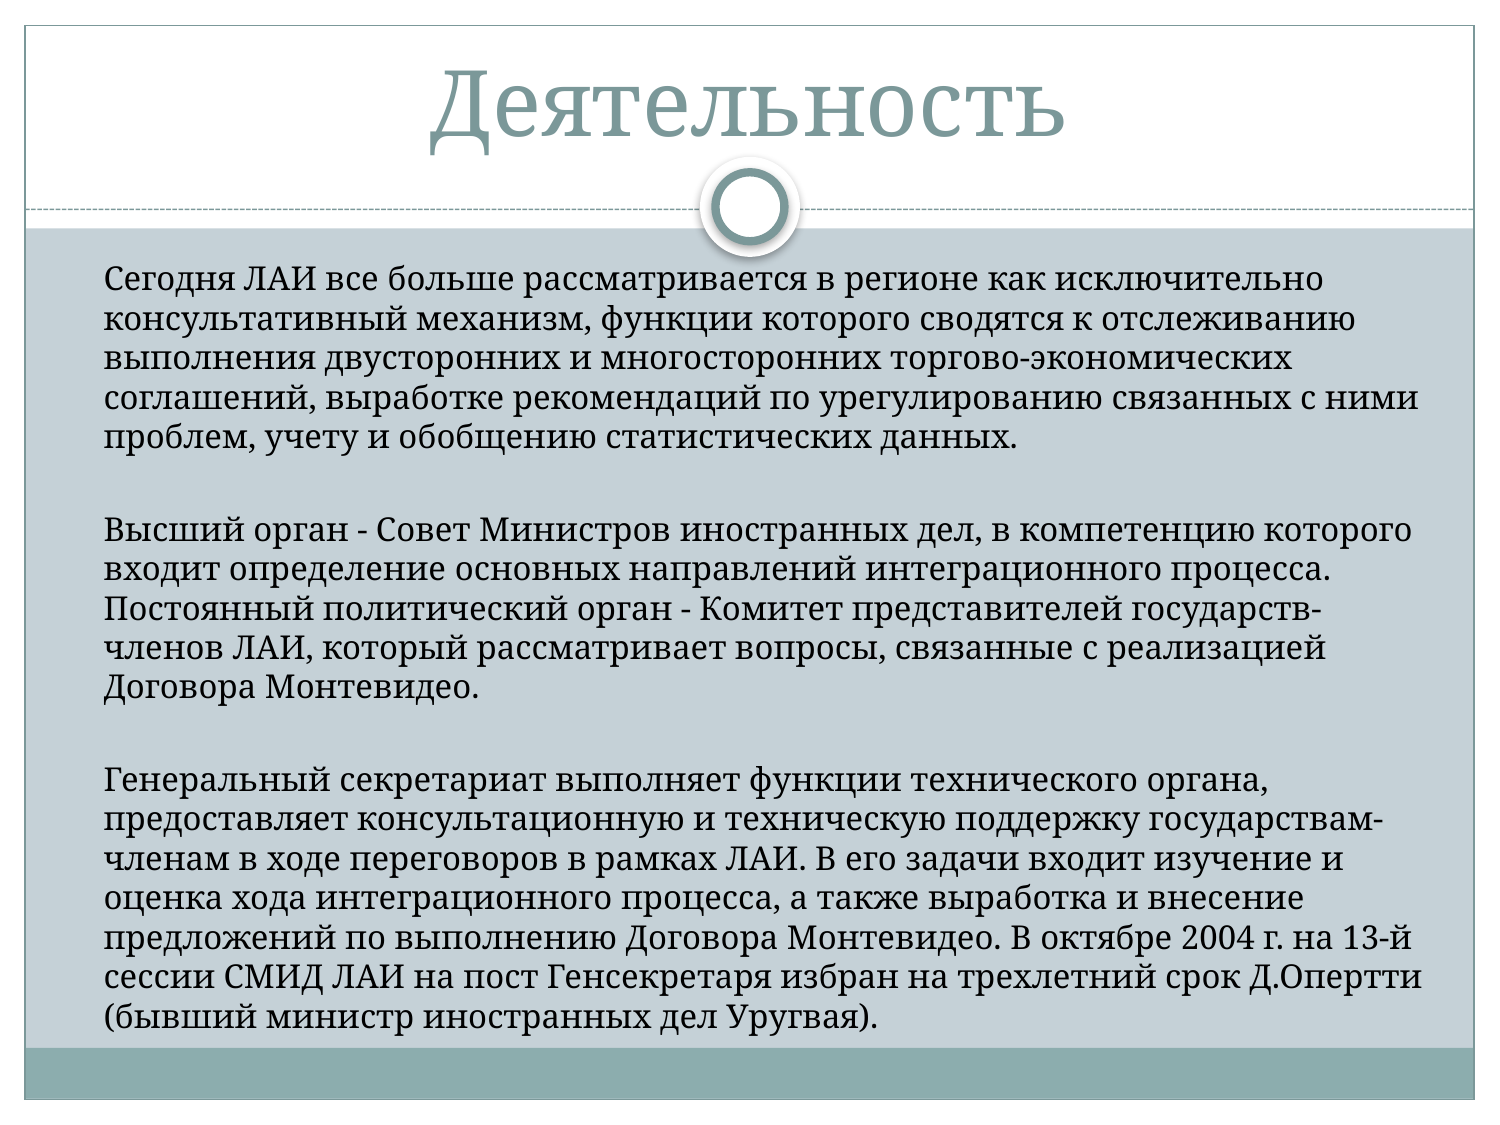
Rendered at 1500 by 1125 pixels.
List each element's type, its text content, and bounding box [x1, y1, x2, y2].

title Деятельность [49, 37, 1450, 162]
list Сегодня ЛАИ все больше рассматривается в регионе как исключительно консультативный механизм, функции которого сводятся к отслеживанию выполнения двусторонних и многосторонних торгово-экономических соглашений, выработке рекомендаций по урегулированию связанных с ними проблем, учету и обобщению статистических данных. Высший орган - Совет Министров иностранных дел, в компетенцию которого входит определение основных направлений интеграционного процесса. Постоянный политический орган - Комитет представителей государств-членов ЛАИ, который рассматривает вопросы, связанные с реализацией Договора Монтевидео. Генеральный секретариат выполняет функции технического органа, предоставляет консультационную и техническую поддержку государствам-членам в ходе переговоров в рамках ЛАИ. В его задачи входит изучение и оценка хода интеграционного процесса, а также выработка и внесение предложений по выполнению Договора Монтевидео. В октябре 2004 г. на 13-й сессии СМИД ЛАИ на пост Генсекретаря избран на трехлетний срок Д.Опертти (бывший министр иностранных дел Уругвая). [49, 250, 1445, 1059]
